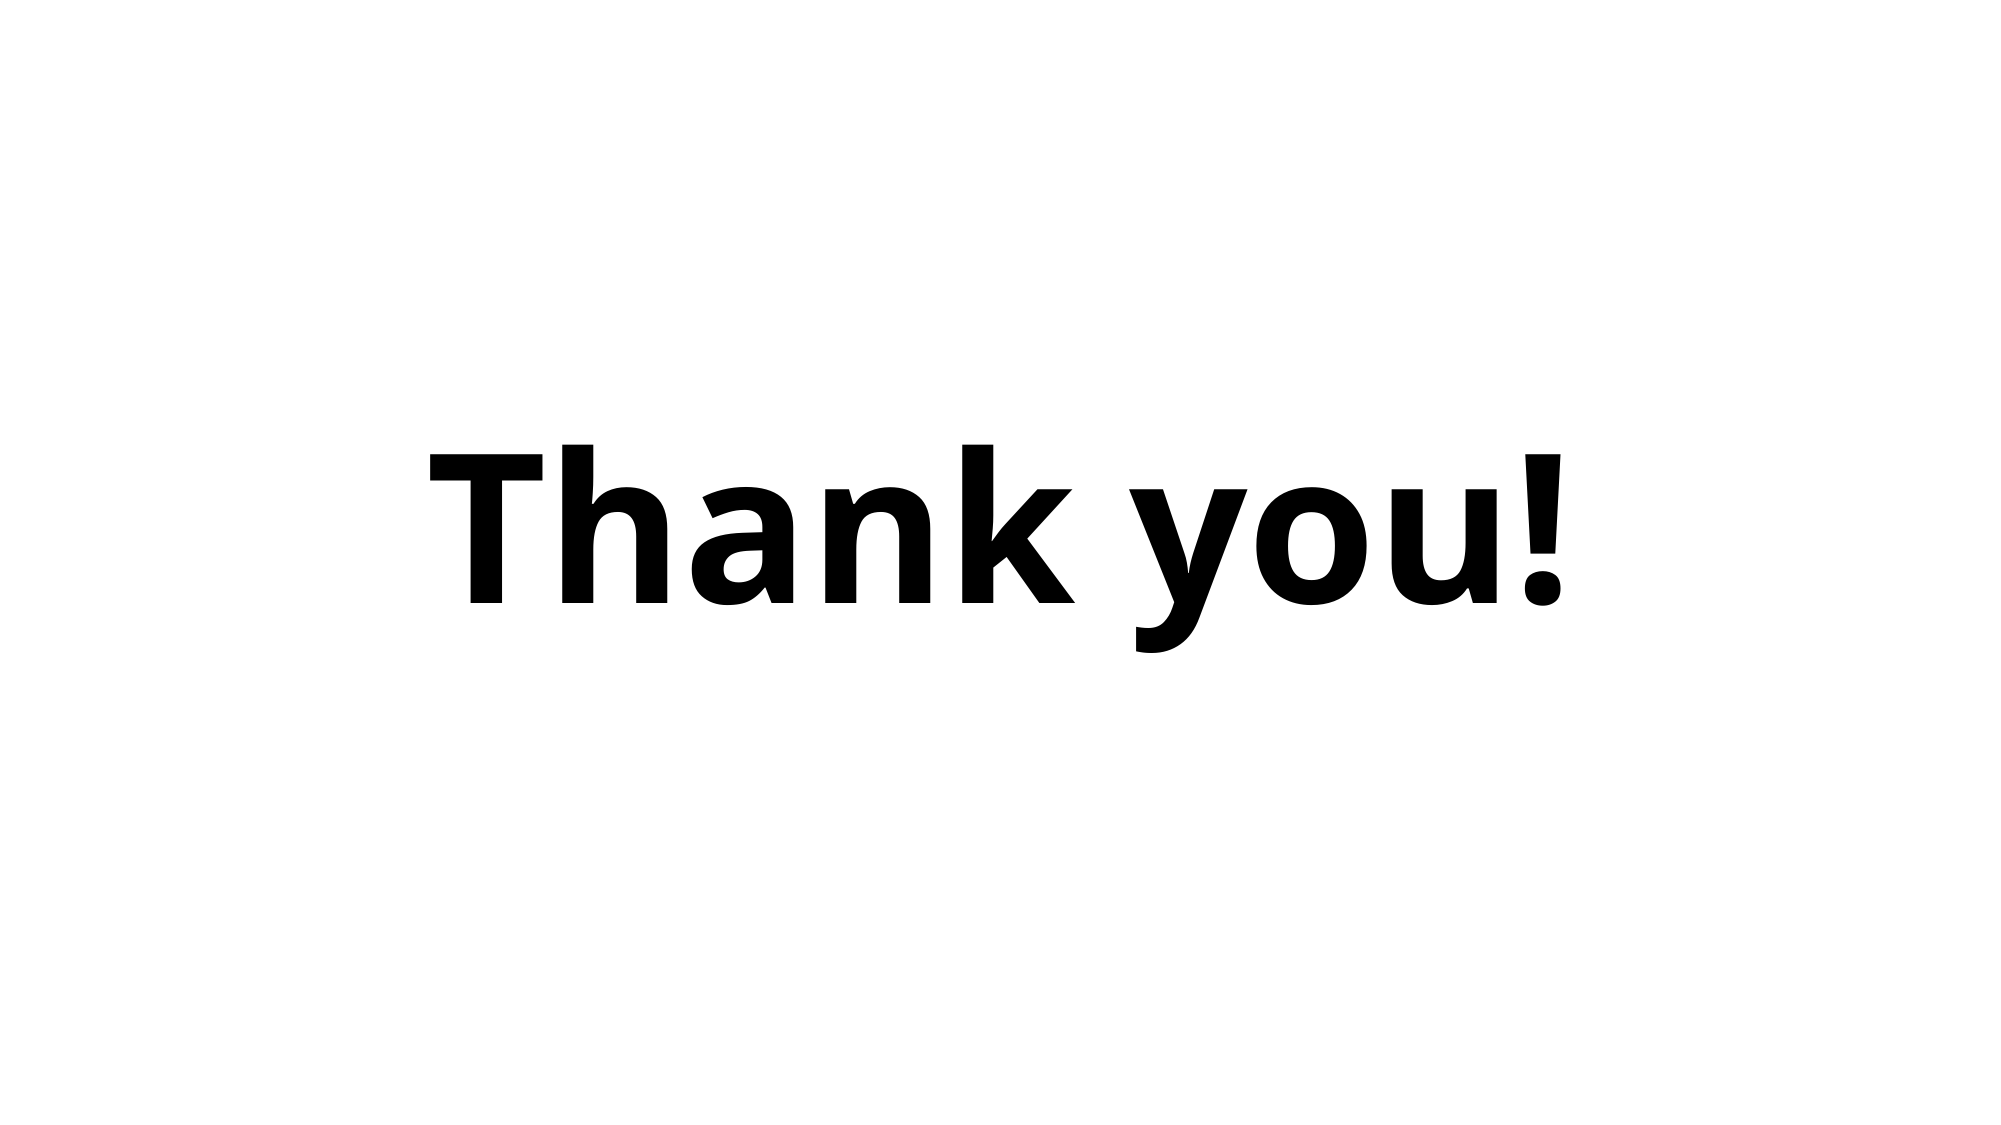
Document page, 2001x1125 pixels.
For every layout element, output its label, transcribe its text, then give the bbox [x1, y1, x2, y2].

text_box Thank you! [249, 416, 1750, 809]
